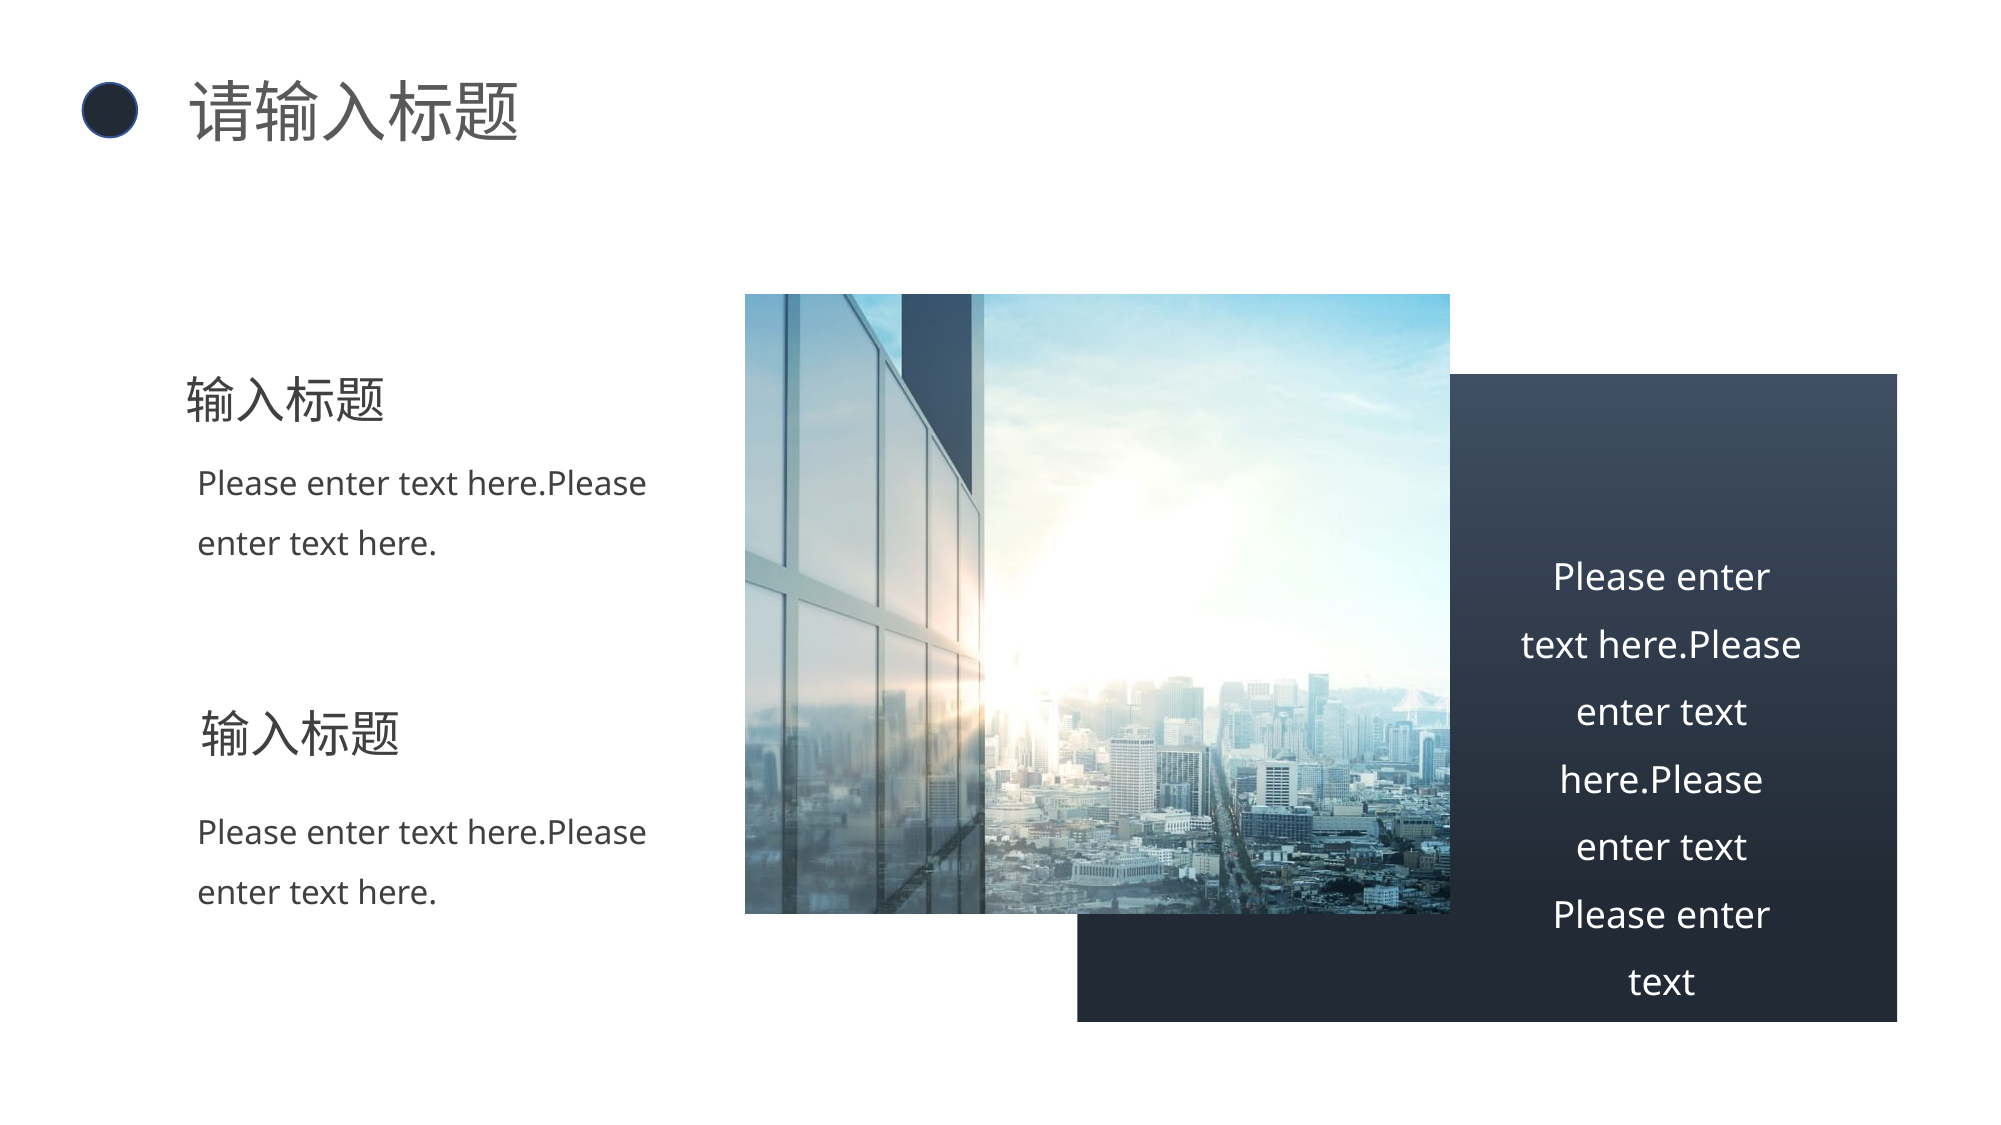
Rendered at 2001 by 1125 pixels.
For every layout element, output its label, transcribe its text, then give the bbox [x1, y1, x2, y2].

text_box 输入标题 [185, 695, 522, 770]
text_box 请输入标题 [172, 62, 536, 157]
text_box Please enter text here.Please enter text here.Please enter text Please enter text [1505, 523, 1818, 1011]
picture [745, 294, 1450, 914]
text_box [1076, 373, 1898, 1023]
text_box [81, 81, 139, 139]
text_box Please enter text here.Please enter text here. [182, 435, 665, 570]
text_box Please enter text here.Please enter text here. [182, 784, 665, 919]
text_box 输入标题 [170, 361, 507, 436]
